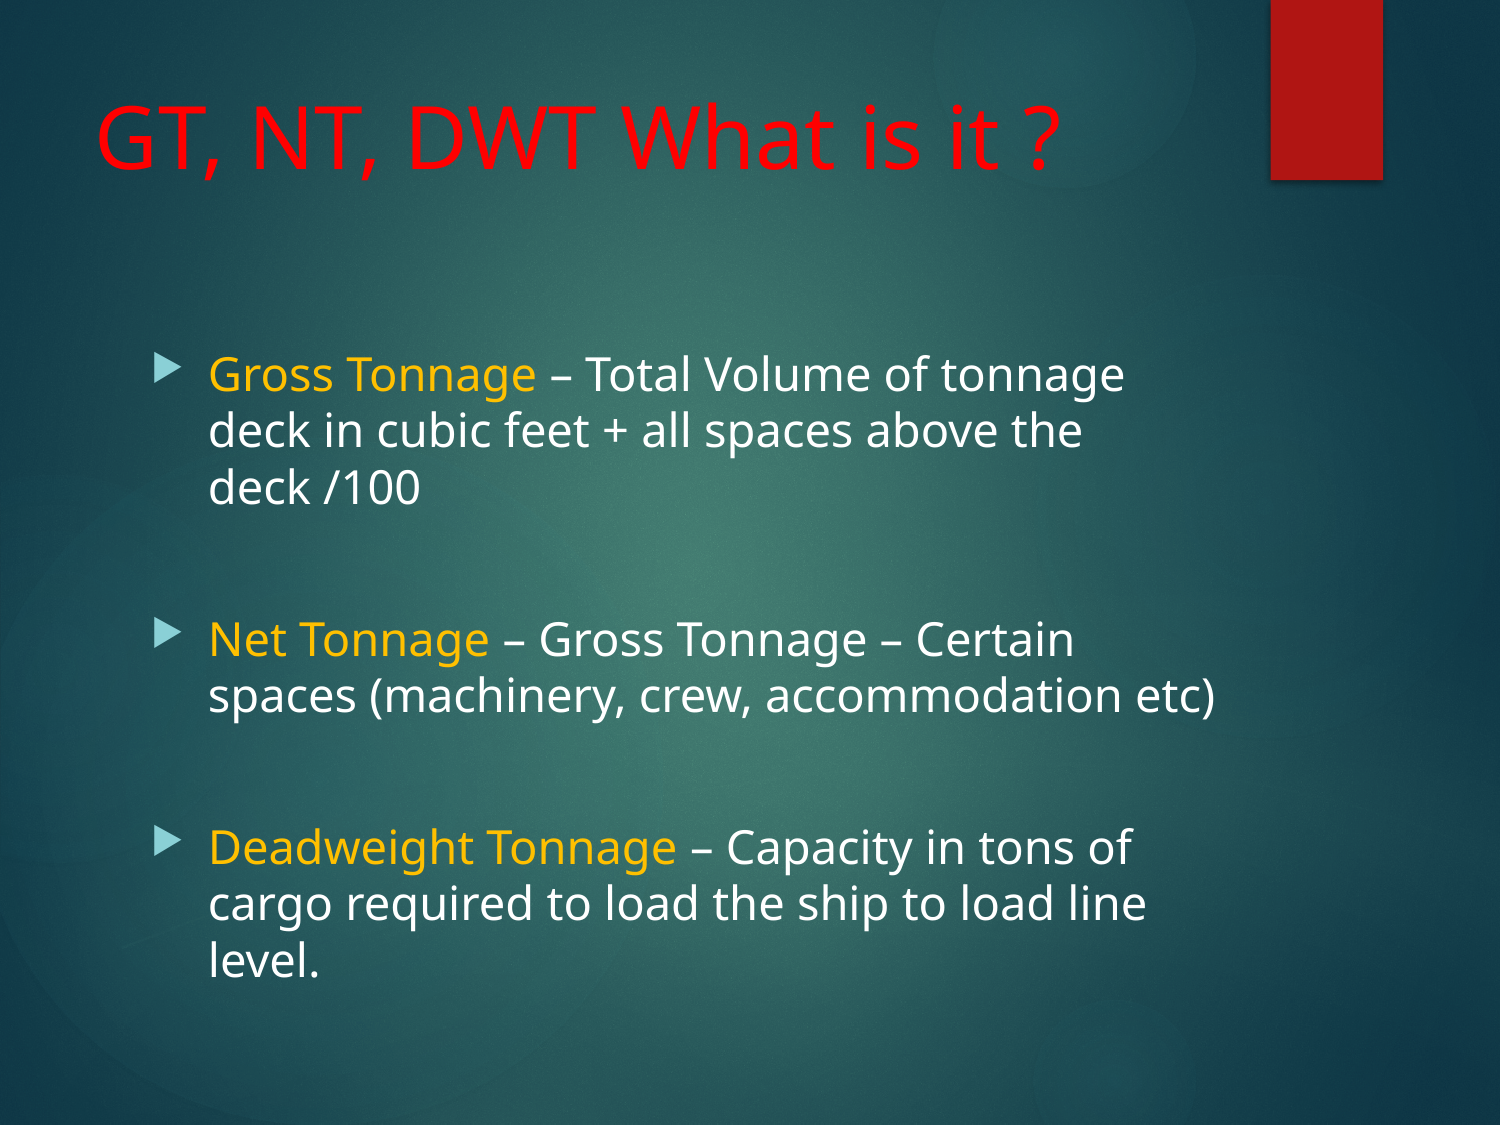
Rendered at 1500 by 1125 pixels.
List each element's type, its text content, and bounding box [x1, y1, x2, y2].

title GT, NT, DWT What is it ? [79, 74, 1237, 304]
list Gross Tonnage – Total Volume of tonnage deck in cubic feet + all spaces above the deck /100 Net Tonnage – Gross Tonnage – Certain spaces (machinery, crew, accommodation etc) Deadweight Tonnage – Capacity in tons of cargo required to load the ship to load line level. [135, 336, 1237, 1025]
